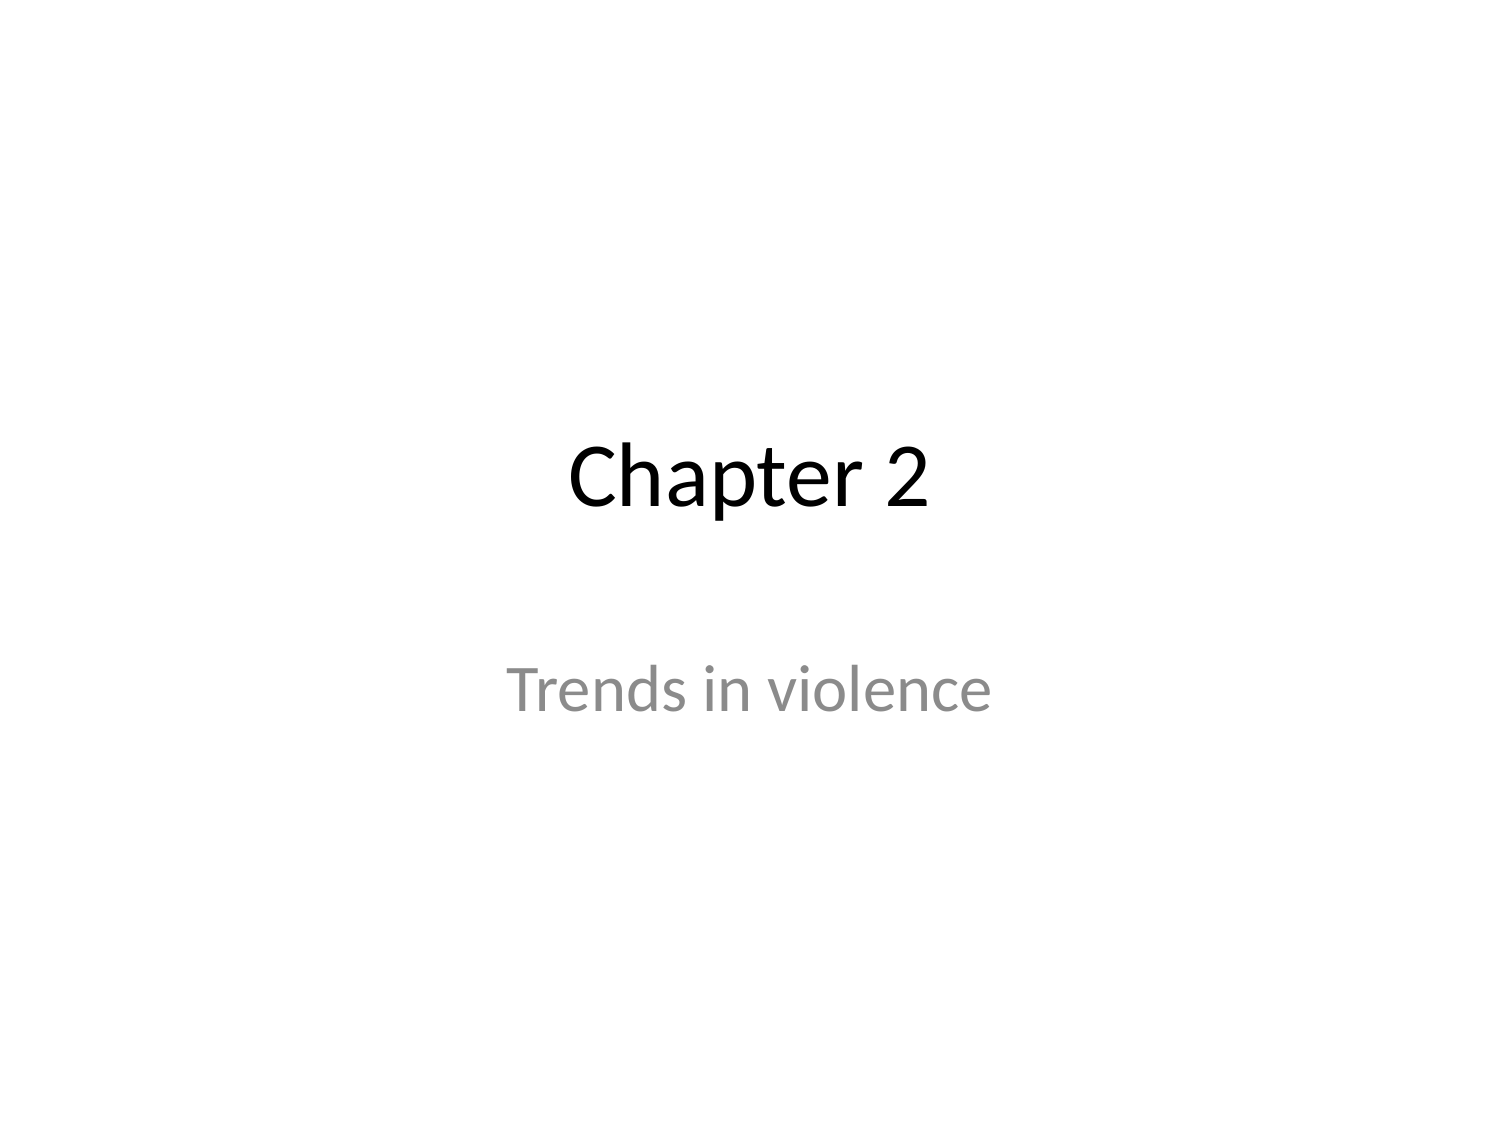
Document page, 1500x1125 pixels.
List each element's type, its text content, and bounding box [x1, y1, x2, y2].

subtitle Trends in violence [225, 637, 1275, 925]
title Chapter 2 [112, 349, 1388, 591]
